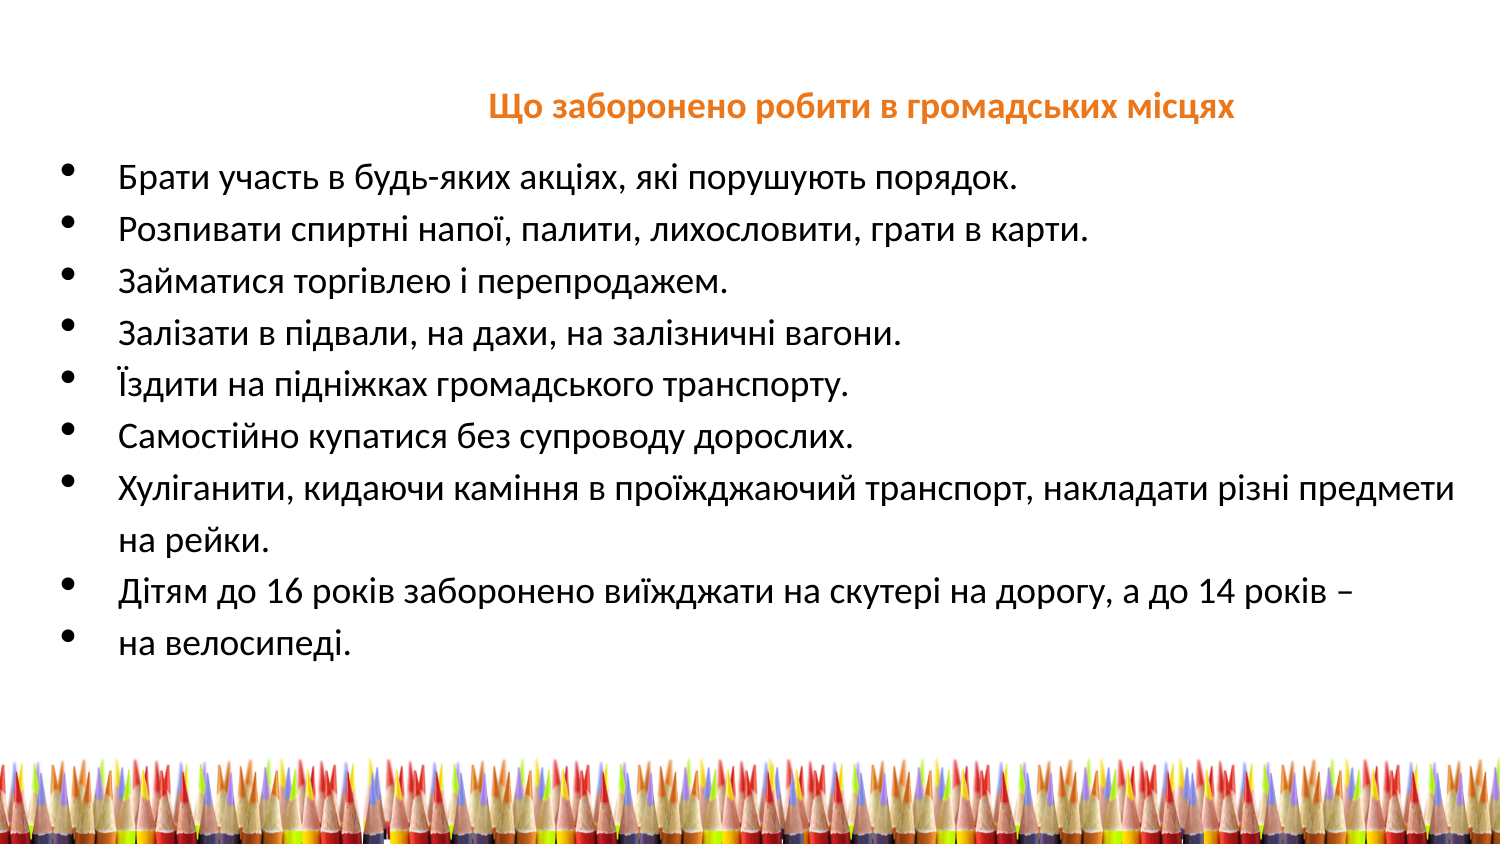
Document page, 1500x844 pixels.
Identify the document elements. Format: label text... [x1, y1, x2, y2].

text_box Брати участь в будь-яких акціях, які порушують порядок. Розпивати спиртні напої, палити, лихословити, грати в карти. Займатися торгівлею і перепродажем. Залізати в підвали, на дахи, на залізничні вагони. Їздити на підніжках громадського транспорту. Самостійно купатися без супроводу дорослих. Хуліганити, кидаючи каміння в проїжджаючий транспорт, накладати різні предмети на рейки. Дітям до 16 років заборонено виїжджати на скутері на дорогу, а до 14 років – на велосипеді. [47, 138, 1500, 671]
text_box Що заборонено робити в громадських місцях [324, 67, 1400, 134]
picture [0, 756, 1500, 844]
